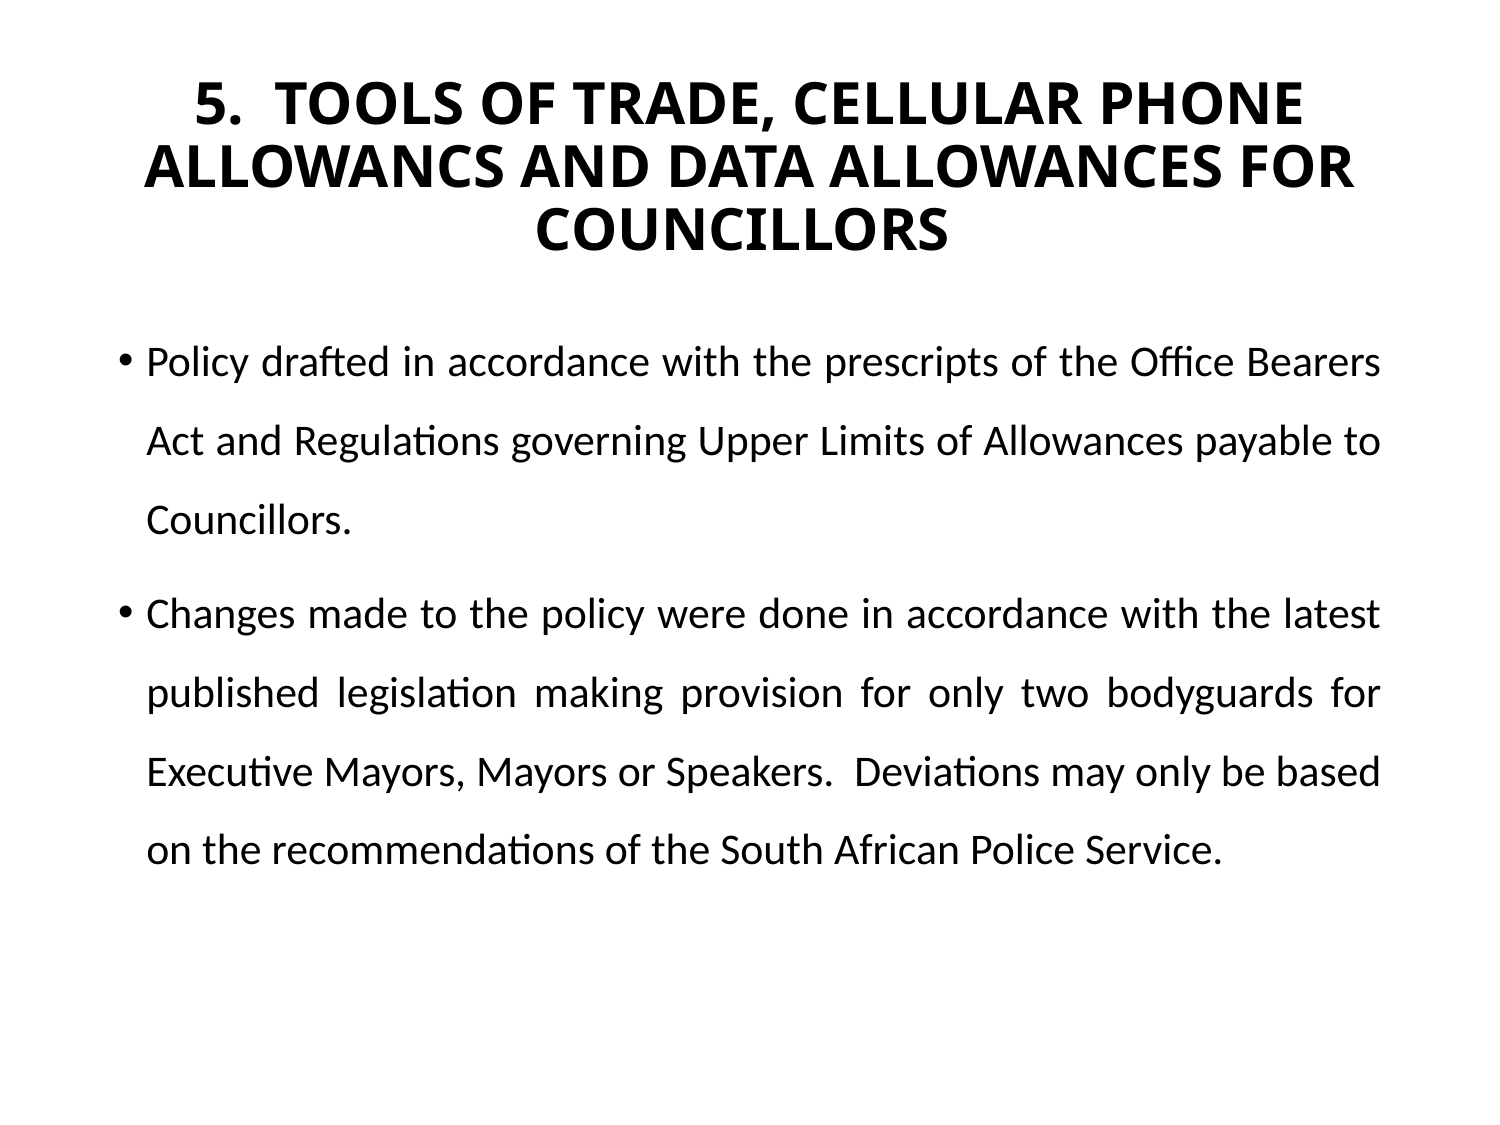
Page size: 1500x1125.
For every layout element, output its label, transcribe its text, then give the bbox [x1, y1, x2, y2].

list Policy drafted in accordance with the prescripts of the Office Bearers Act and Regulations governing Upper Limits of Allowances payable to Councillors. Changes made to the policy were done in accordance with the latest published legislation making provision for only two bodyguards for Executive Mayors, Mayors or Speakers. Deviations may only be based on the recommendations of the South African Police Service. [103, 299, 1397, 1014]
title 5. TOOLS OF TRADE, CELLULAR PHONE ALLOWANCS AND DATA ALLOWANCES FOR COUNCILLORS [103, 59, 1397, 278]
